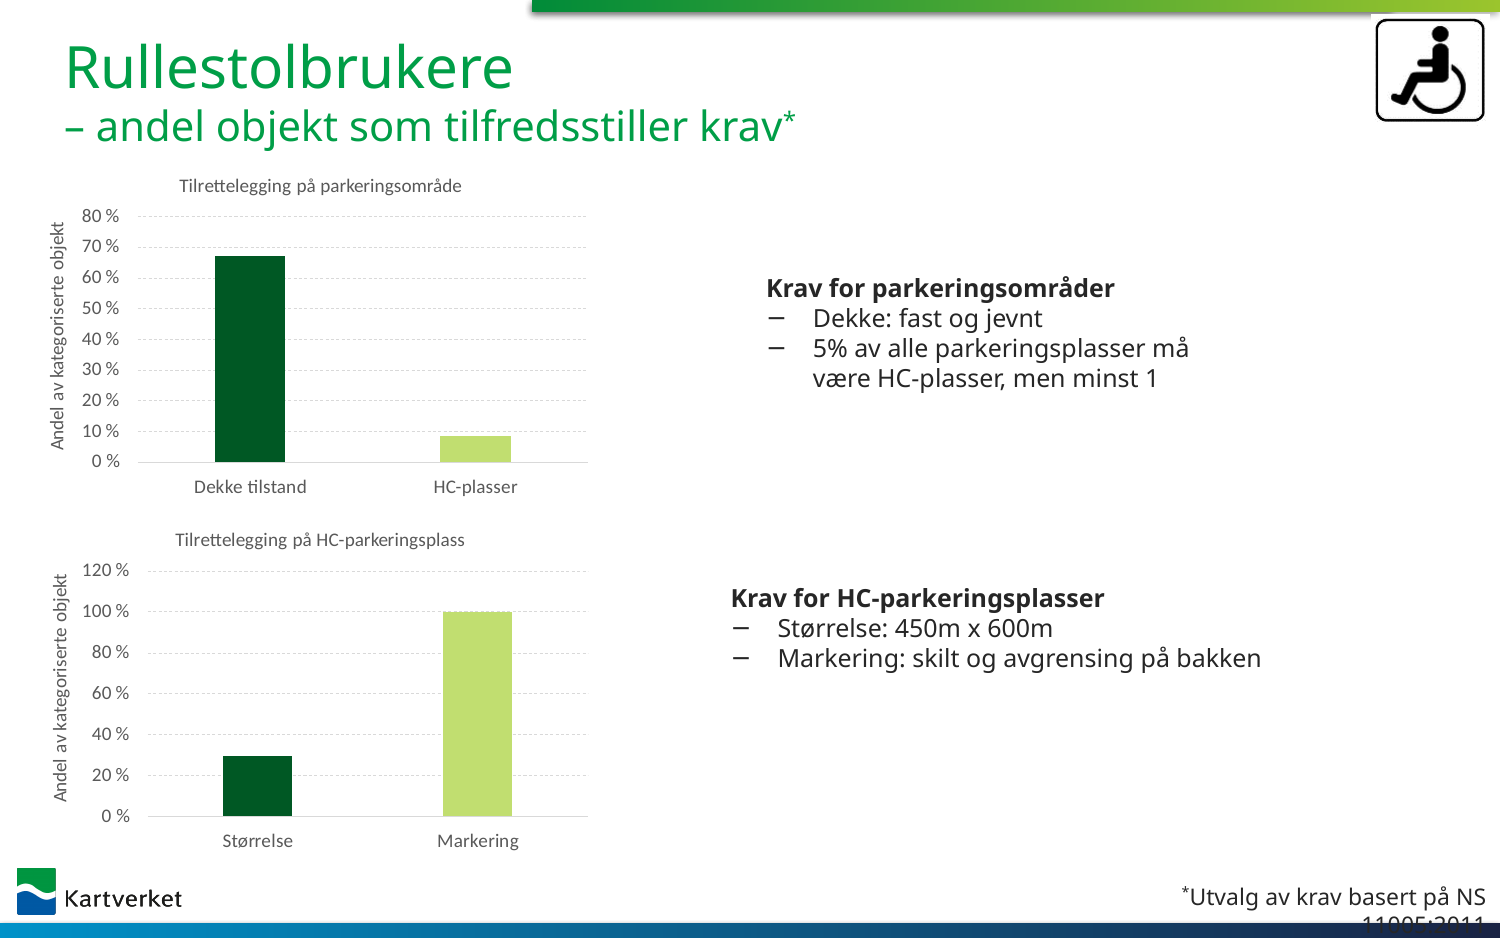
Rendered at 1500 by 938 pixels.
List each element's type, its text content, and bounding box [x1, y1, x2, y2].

picture [1371, 13, 1491, 127]
text_box Rullestolbrukere – andel objekt som tilfredsstiller krav* [49, 23, 1431, 158]
picture [41, 166, 599, 505]
picture [41, 520, 599, 859]
text_box Krav for HC-parkeringsplasser Størrelse: 450m x 600m Markering: skilt og avgrensing på bakken [715, 574, 1278, 680]
text_box Krav for parkeringsområder Dekke: fast og jevnt 5% av alle parkeringsplasser må være HC-plasser, men minst 1 [751, 264, 1232, 400]
text_box *Utvalg av krav basert på NS 11005:2011 [1068, 873, 1500, 938]
